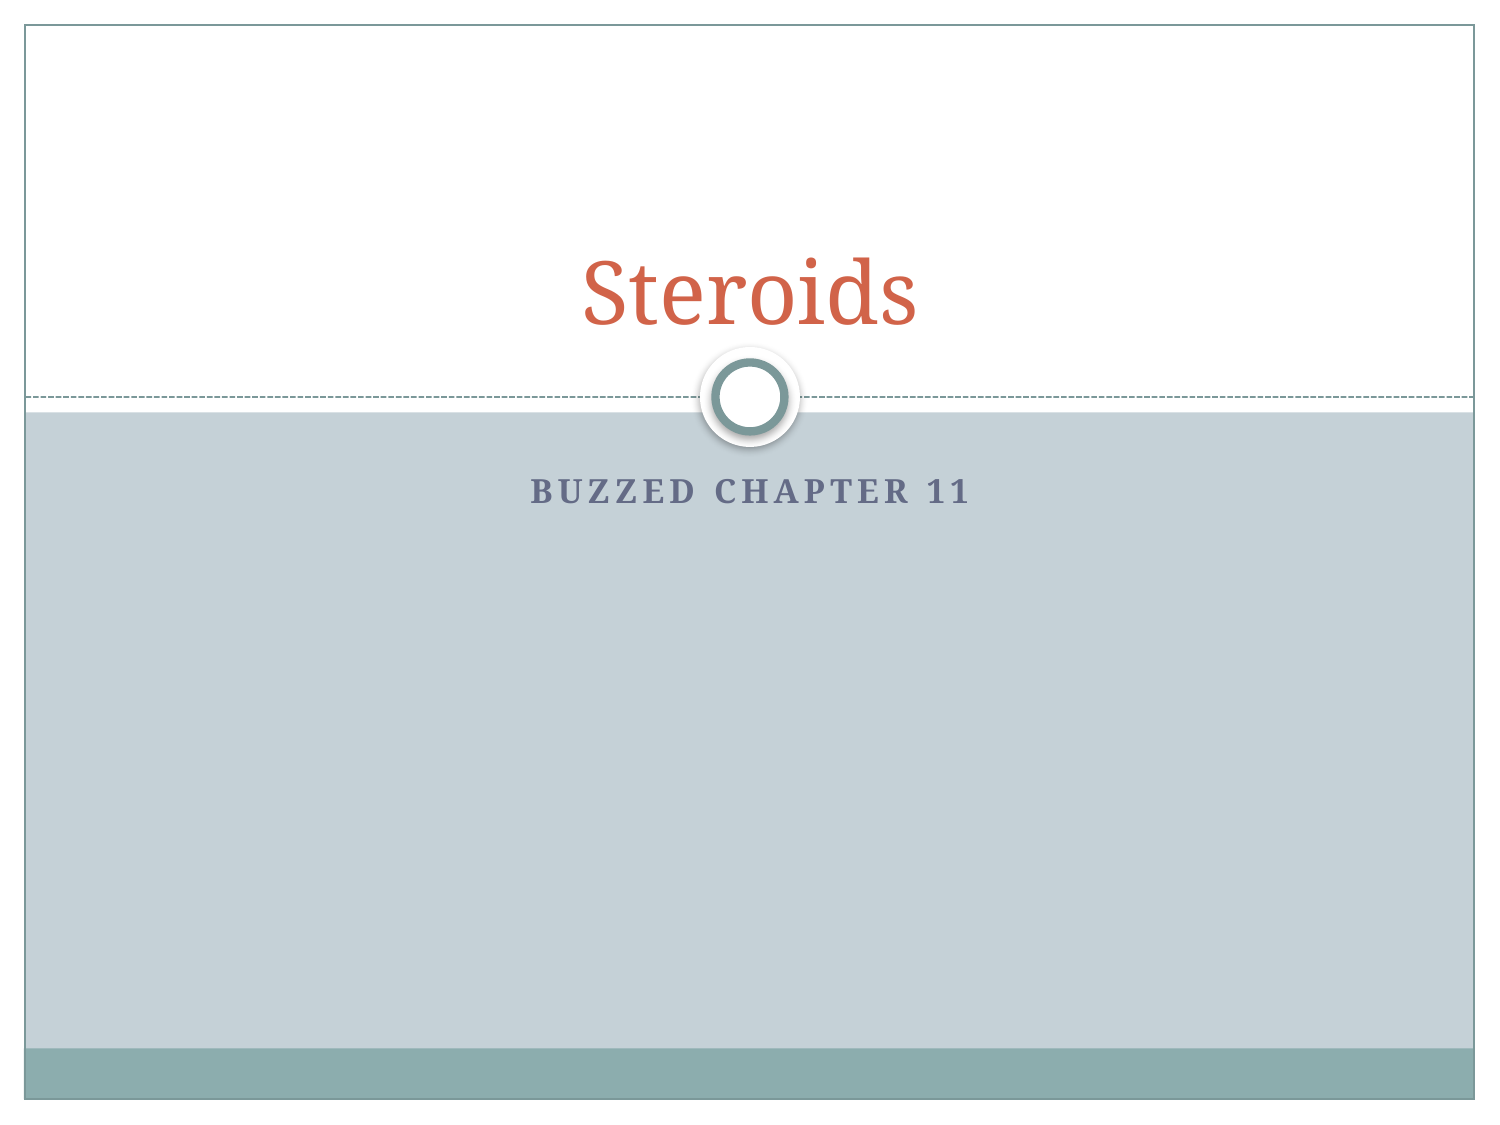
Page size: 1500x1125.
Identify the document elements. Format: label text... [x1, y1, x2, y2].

title Steroids [112, 62, 1388, 350]
subtitle Buzzed Chapter 11 [225, 462, 1275, 750]
